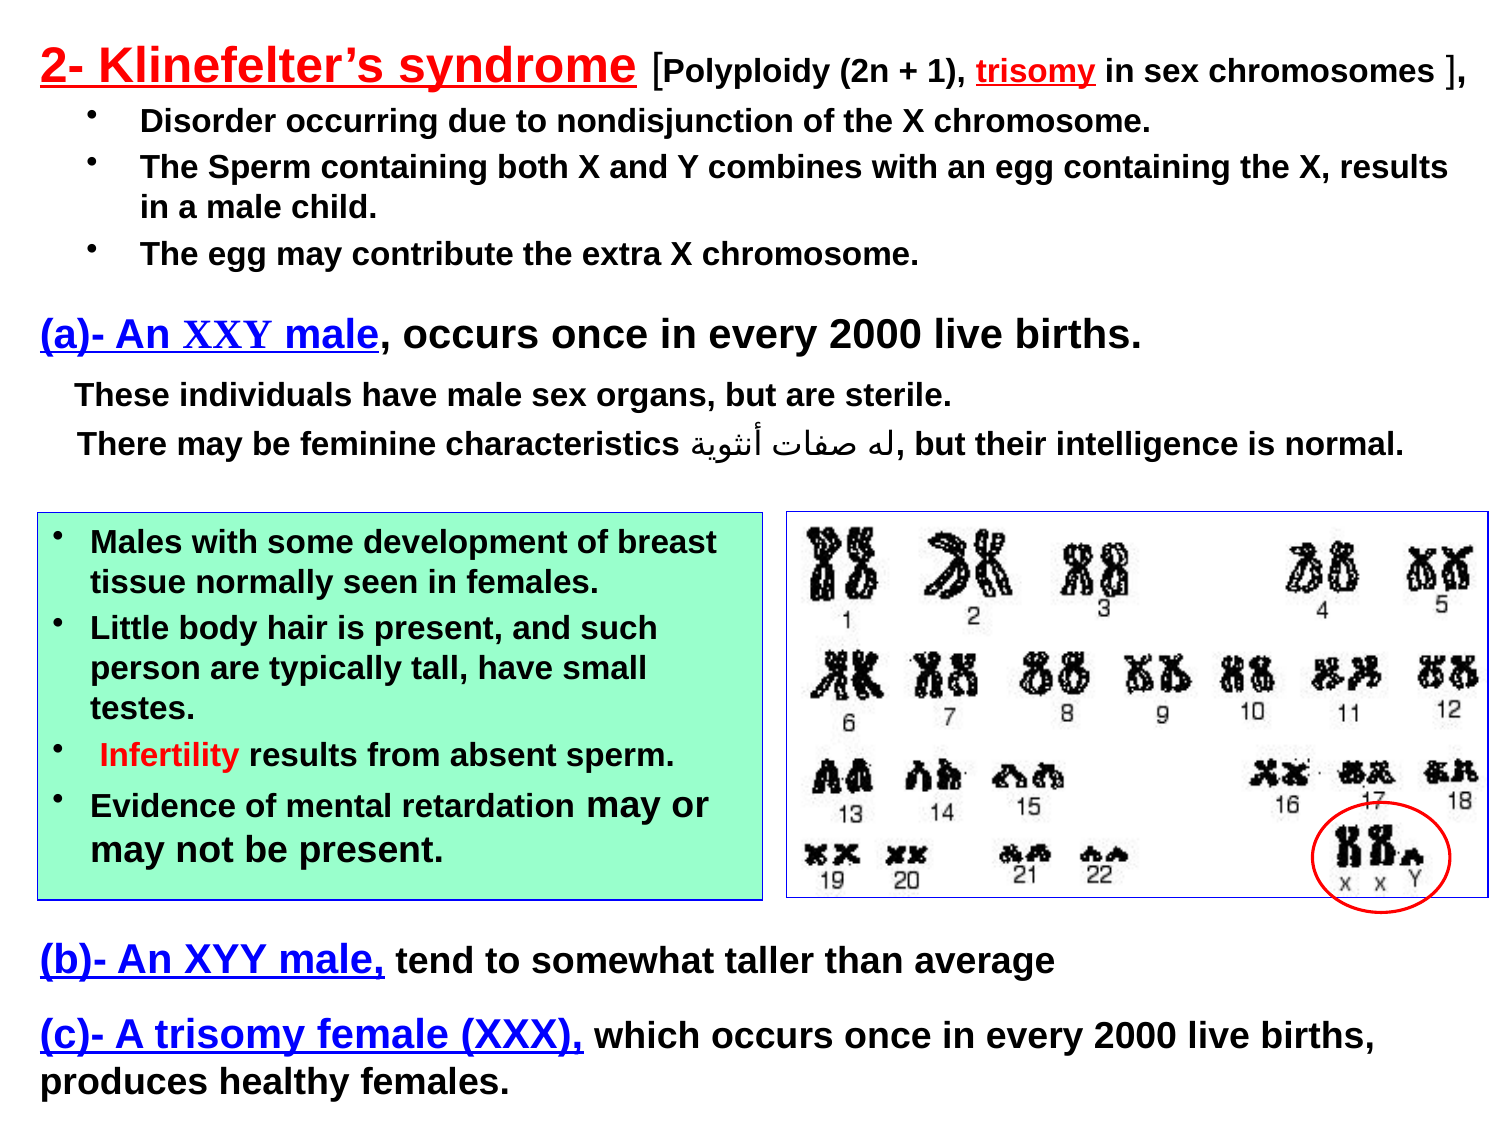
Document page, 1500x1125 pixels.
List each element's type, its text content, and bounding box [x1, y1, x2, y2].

text_box 2- Klinefelter’s syndrome [Polyploidy (2n + 1), trisomy in sex chromosomes ], Disorder occurring due to nondisjunction of the X chromosome. The Sperm containing both X and Y combines with an egg containing the X, results in a male child. The egg may contribute the extra X chromosome. (a)- An XXY male, occurs once in every 2000 live births. These individuals have male sex organs, but are sterile. There may be feminine characteristics له صفات أنثوية, but their intelligence is normal. [24, 24, 1488, 469]
text_box (b)- An XYY male, tend to somewhat taller than average (c)- A trisomy female (XXX), which occurs once in every 2000 live births, produces healthy females. [24, 924, 1438, 1110]
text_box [787, 512, 1488, 913]
text_box Males with some development of breast tissue normally seen in females. Little body hair is present, and such person are typically tall, have small testes. Infertility results from absent sperm. Evidence of mental retardation may or may not be present. [37, 512, 763, 900]
